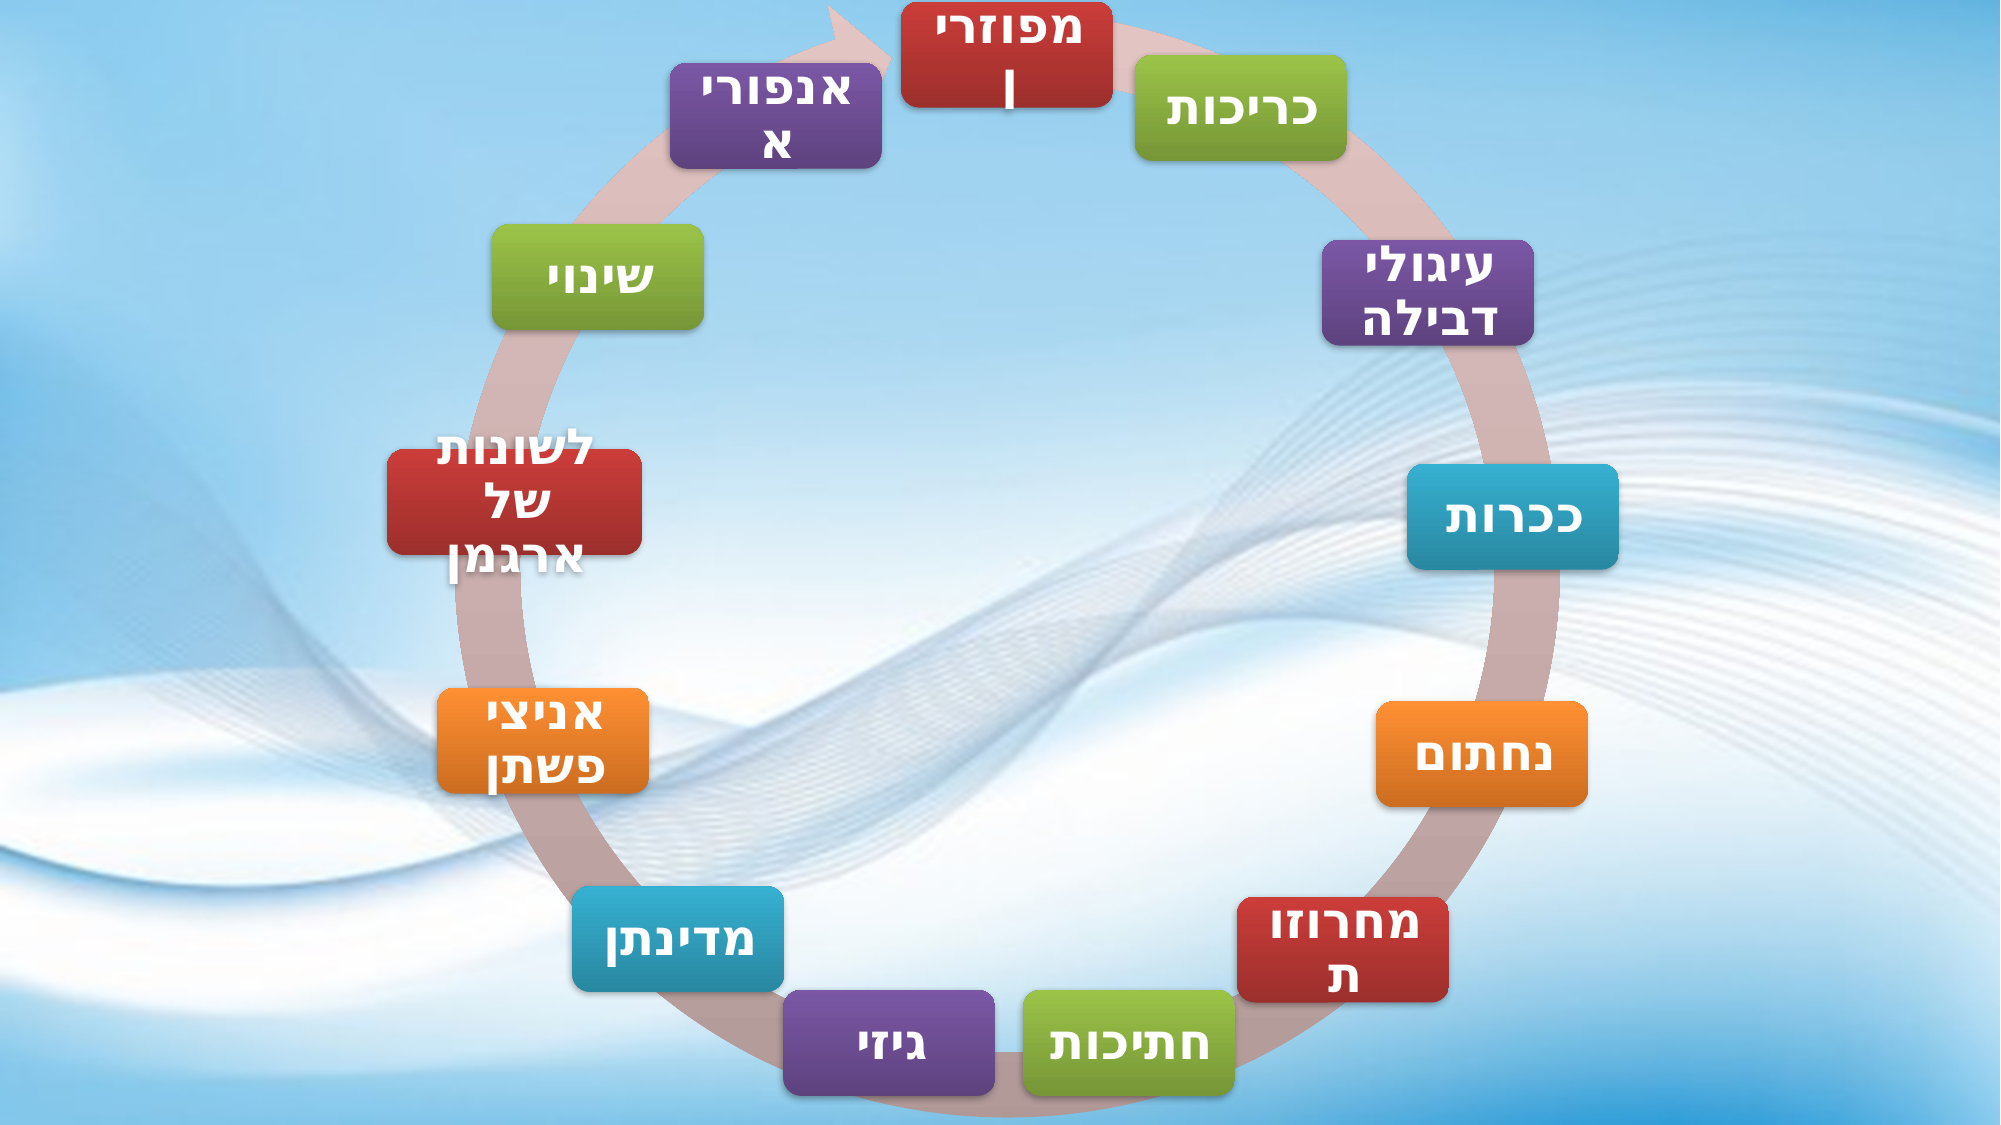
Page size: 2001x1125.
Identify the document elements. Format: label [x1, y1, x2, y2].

text_box [262, 0, 1863, 1097]
picture [0, 0, 2000, 1125]
